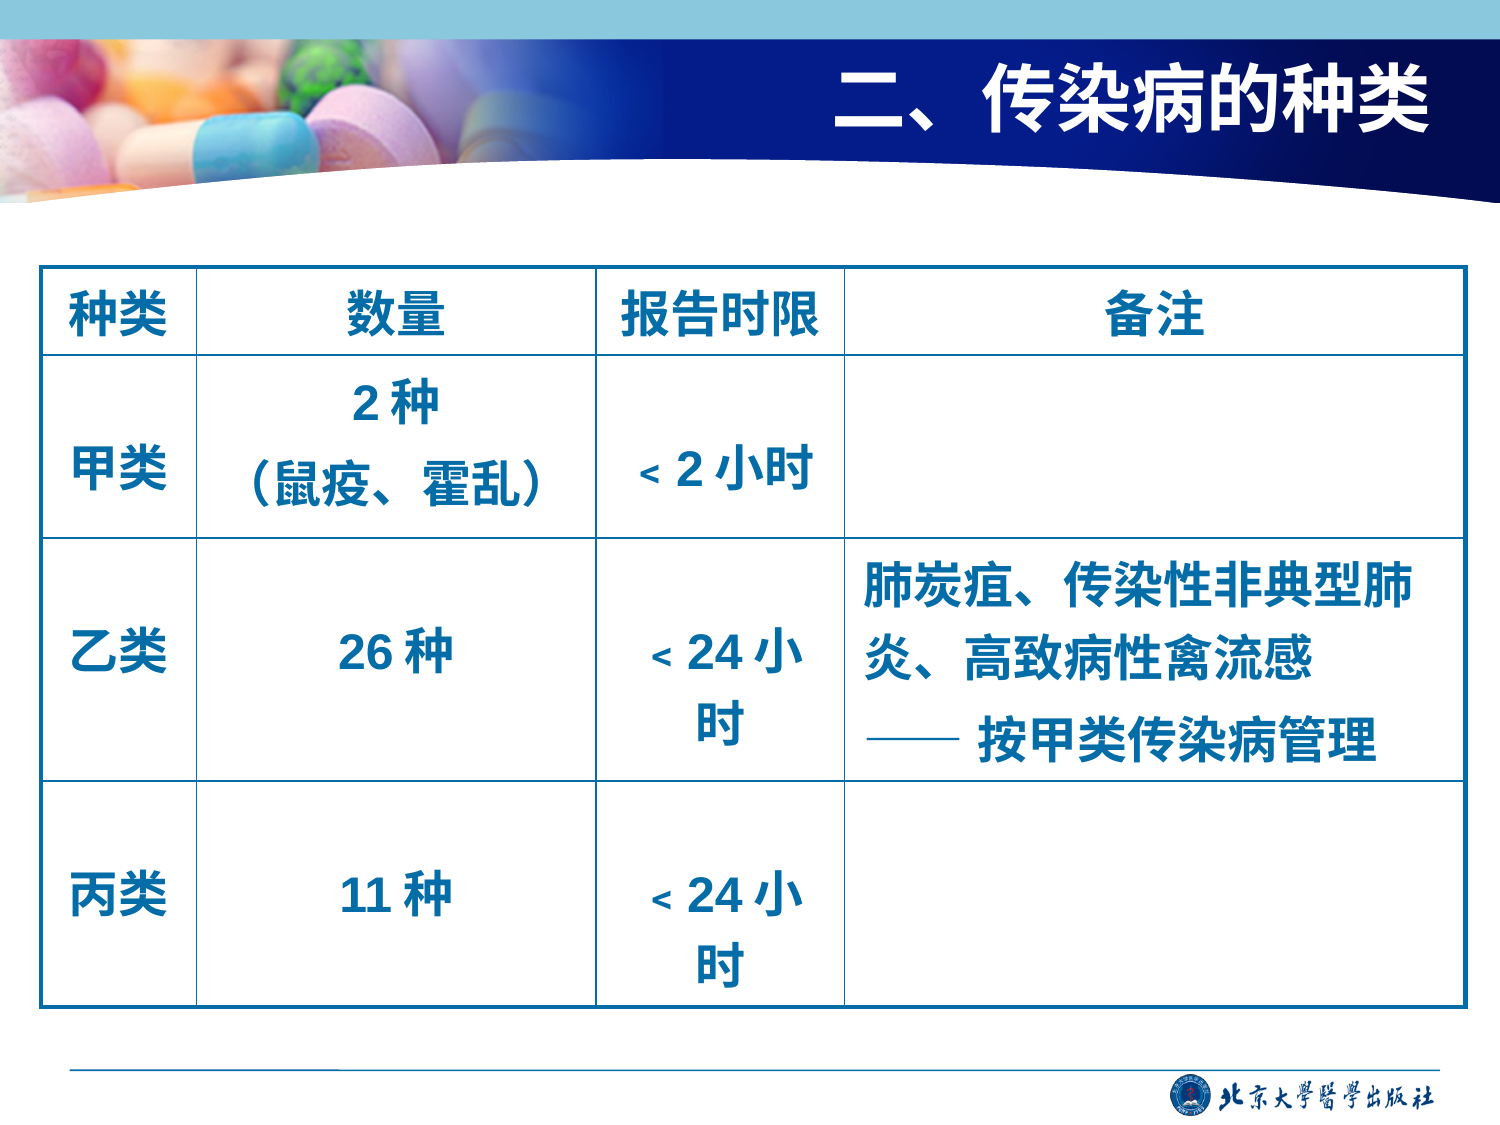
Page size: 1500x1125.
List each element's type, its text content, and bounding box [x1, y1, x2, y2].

table_cell 丙类 [43, 782, 196, 1005]
table_header 种类 [43, 269, 196, 354]
table_cell 26种 [197, 539, 595, 780]
table_cell ﹤24小时 [597, 782, 844, 1005]
table_cell 乙类 [43, 539, 196, 780]
table_cell 2种 （鼠疫、霍乱） [197, 356, 595, 537]
picture [0, 40, 1500, 203]
title 二、传染病的种类 [137, 49, 1448, 143]
table_header 数量 [197, 313, 595, 354]
table_cell [845, 356, 1463, 537]
table_cell 肺炭疽、传染性非典型肺炎、高致病性禽流感 ——按甲类传染病管理 [845, 539, 1463, 780]
picture [1170, 1074, 1436, 1118]
table_cell 11种 [197, 782, 595, 1005]
table_cell [845, 782, 1463, 1005]
table_header 报告时限 [597, 269, 844, 354]
text_box [53, 207, 804, 313]
table_cell 甲类 [43, 356, 196, 537]
table_cell ﹤2小时 [597, 356, 844, 537]
table_cell ﹤24小时 [597, 539, 844, 780]
table_header 备注 [845, 269, 1463, 354]
